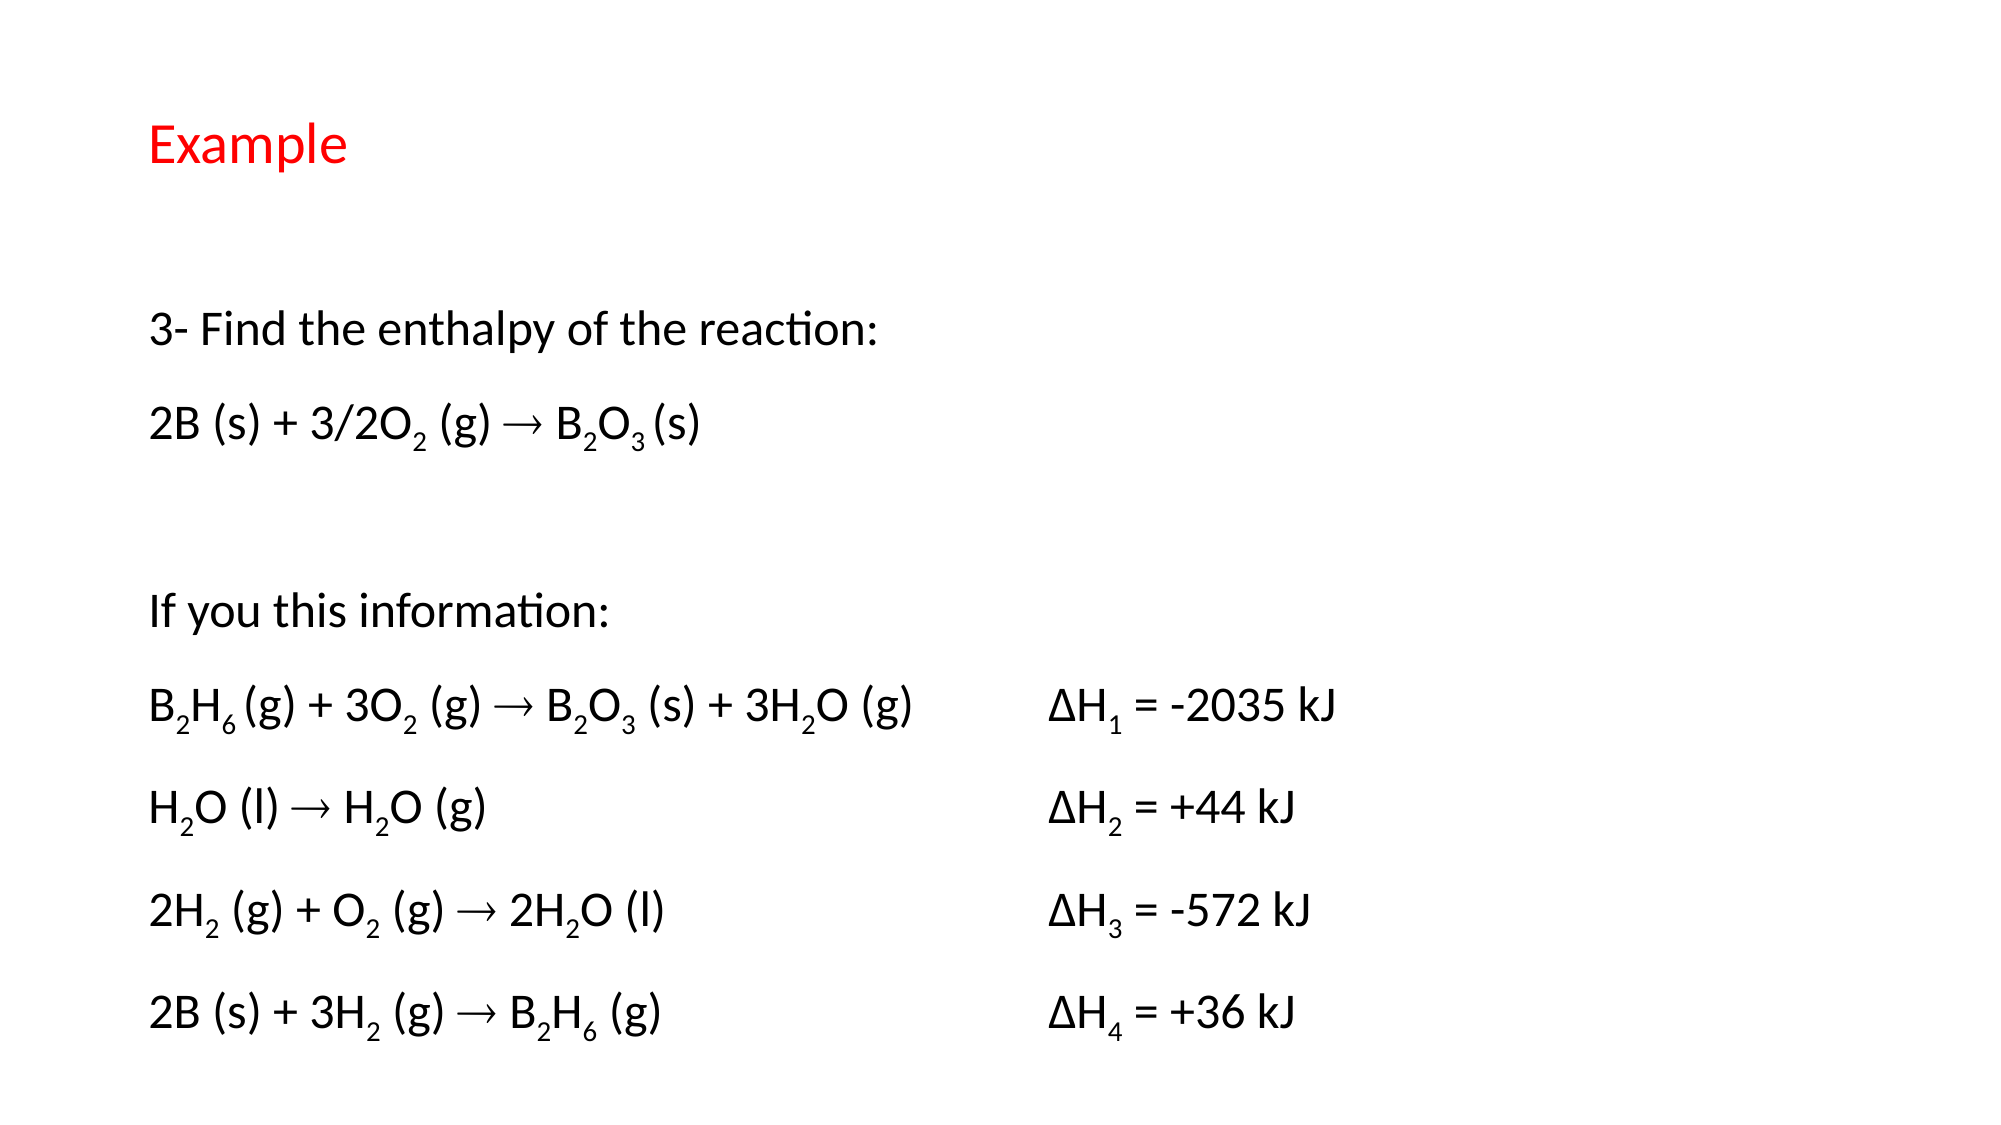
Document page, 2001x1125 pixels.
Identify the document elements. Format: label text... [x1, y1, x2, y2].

text_box Example 3- Find the enthalpy of the reaction: 2B (s) + 3/2O2 (g)  B2O3 (s) If you this information: B2H6 (g) + 3O2 (g)  B2O3 (s) + 3H2O (g) ∆H1 = -2035 kJ H2O (l)  H2O (g) ∆H2 = +44 kJ 2H2 (g) + O2 (g)  2H2O (l) ∆H3 = -572 kJ 2B (s) + 3H2 (g)  B2H6 (g) ∆H4 = +36 kJ [133, 62, 1694, 1055]
